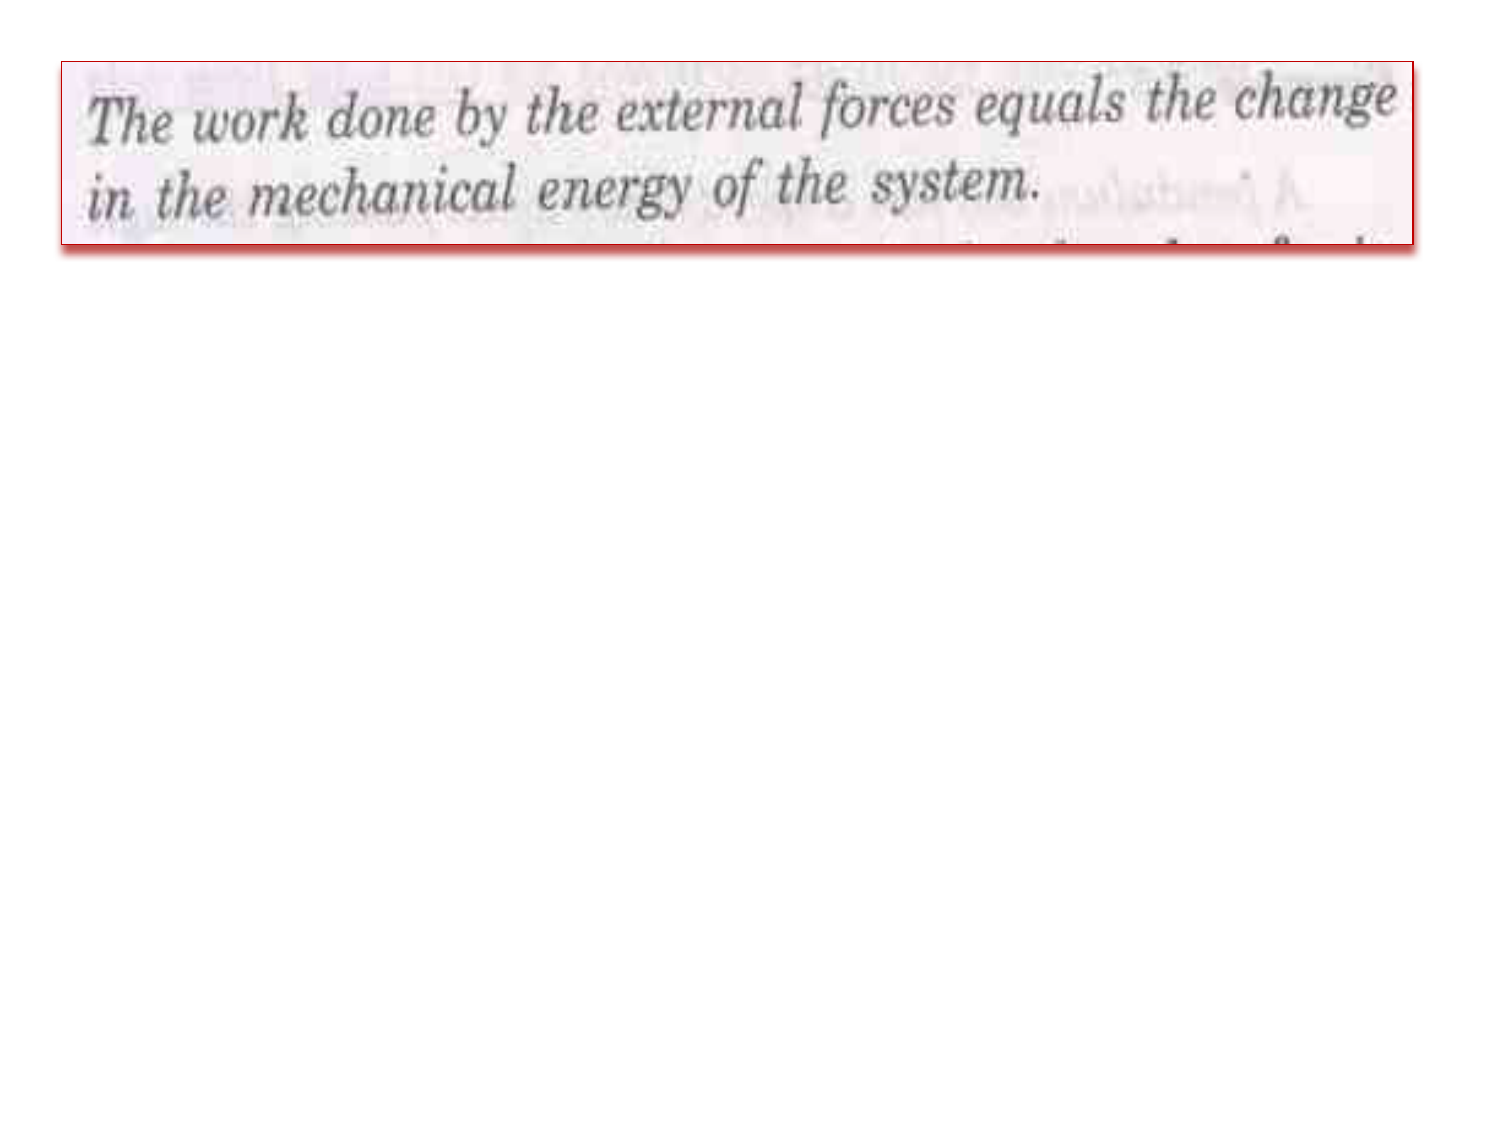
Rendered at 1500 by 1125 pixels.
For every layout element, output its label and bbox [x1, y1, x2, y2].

picture [62, 62, 1413, 244]
